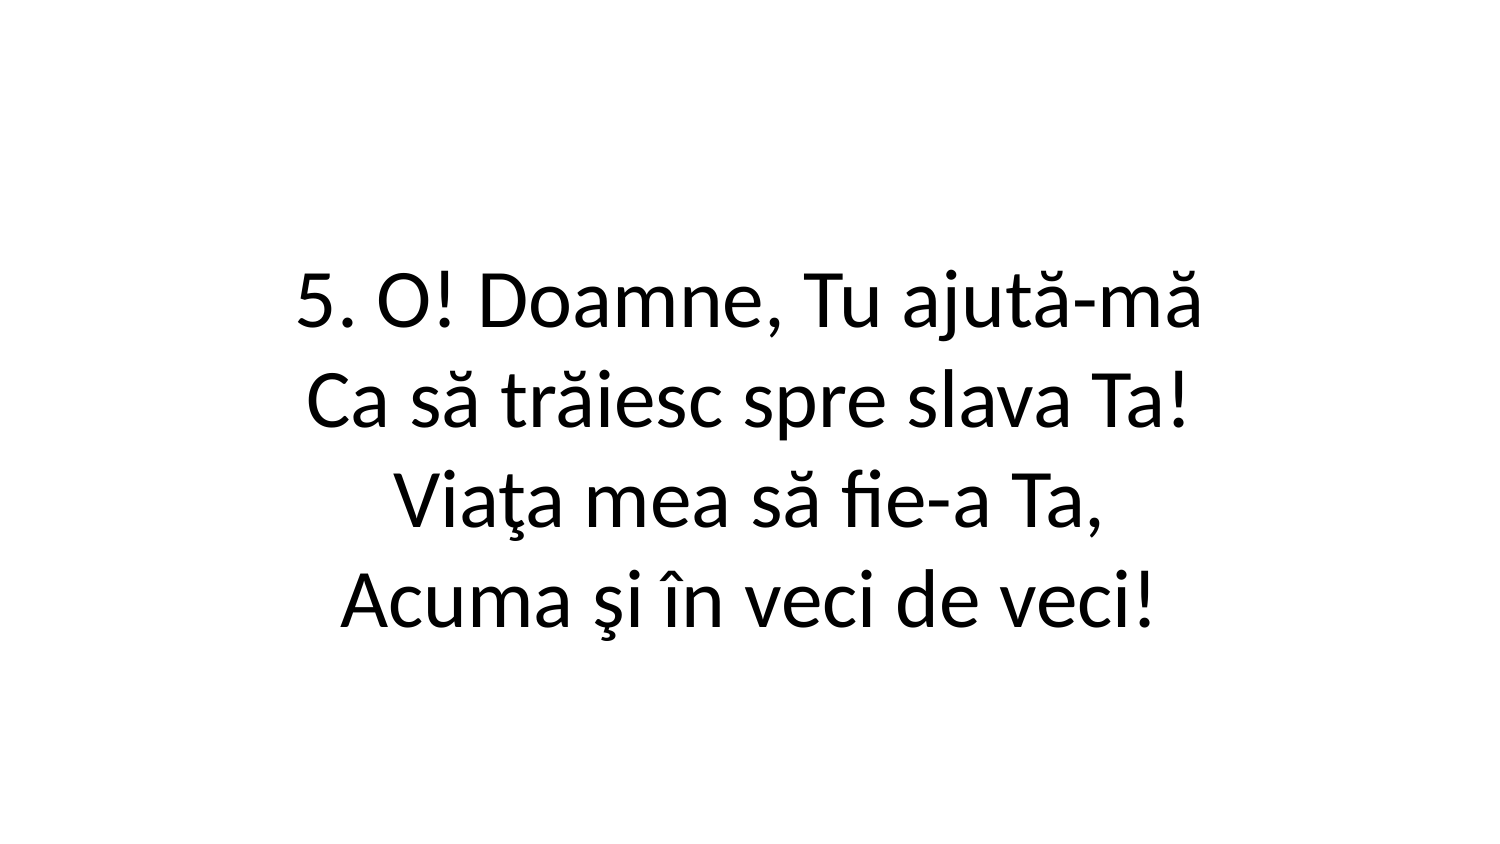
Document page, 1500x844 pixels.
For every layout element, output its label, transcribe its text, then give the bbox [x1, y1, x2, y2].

text_box 5. O! Doamne, Tu ajută-mă Ca să trăiesc spre slava Ta! Viaţa mea să fie-a Ta, Acuma şi în veci de veci! [280, 192, 1220, 652]
